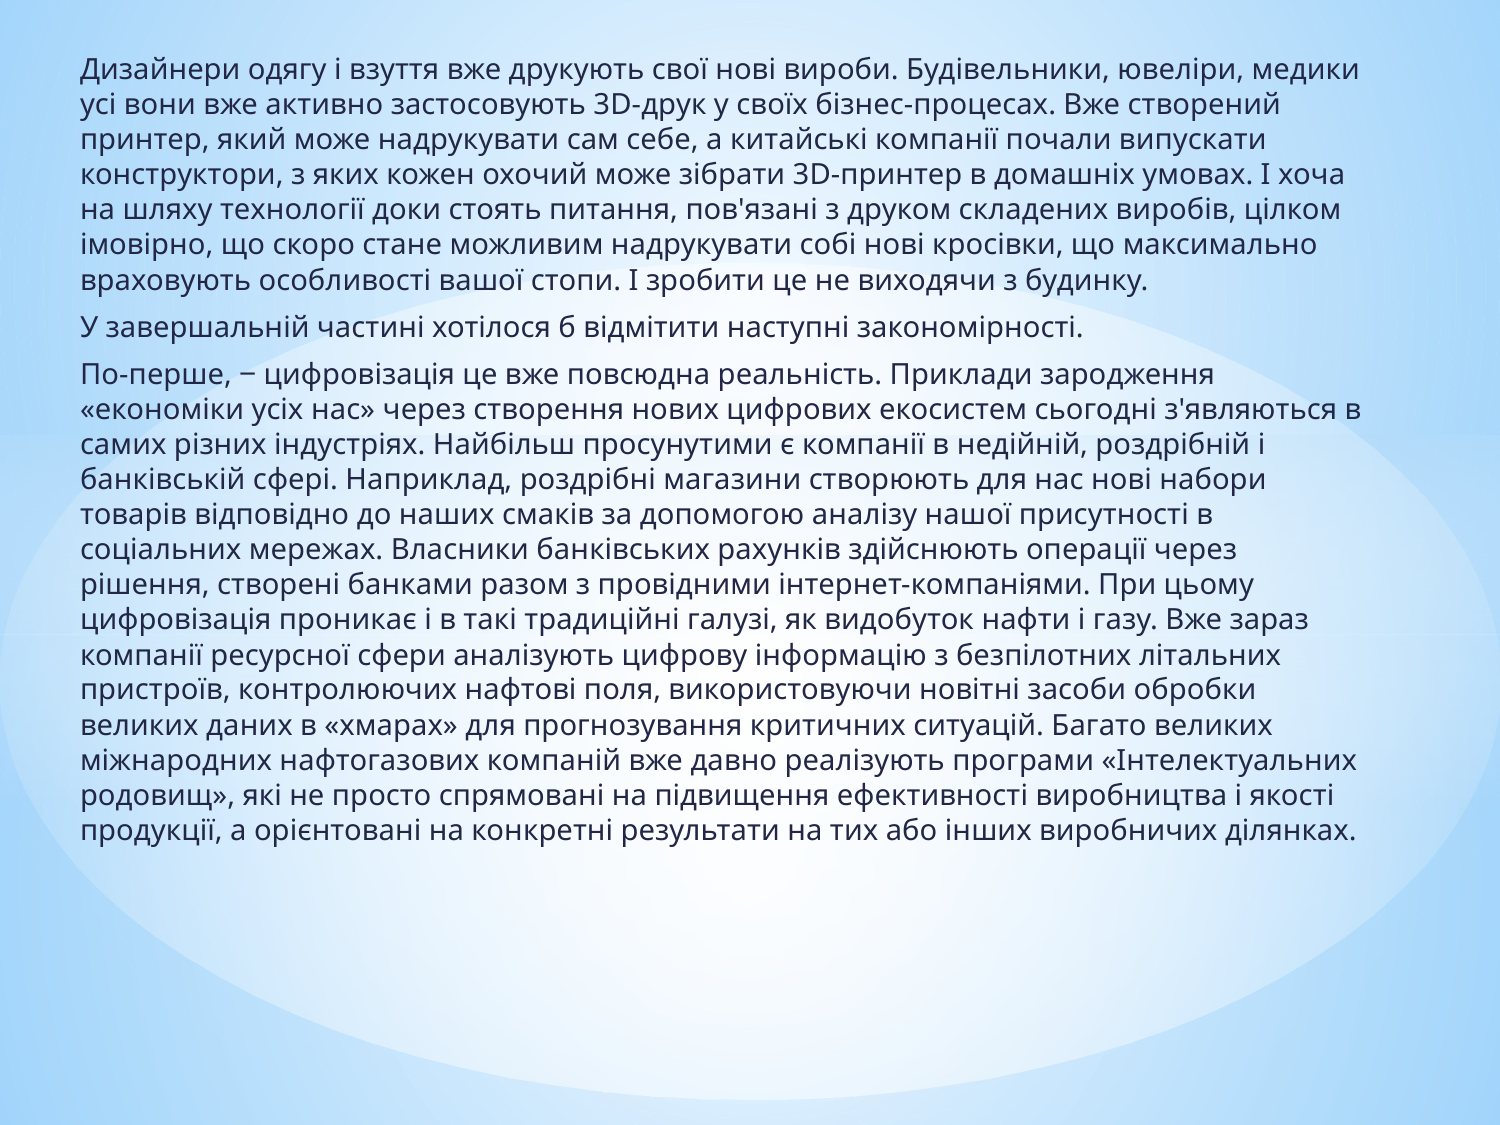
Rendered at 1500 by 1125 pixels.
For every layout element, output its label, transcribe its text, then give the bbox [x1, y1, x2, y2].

subtitle Дизайнери одягу і взуття вже друкують свої нові вироби. Будівельники, ювеліри, медики усі вони вже активно застосовують 3D-друк у своїх бізнес-процесах. Вже створений принтер, який може надрукувати сам себе, а китайські компанії почали випускати конструктори, з яких кожен охочий може зібрати 3D-принтер в домашніх умовах. І хоча на шляху технології доки стоять питання, пов'язані з друком складених виробів, цілком імовірно, що скоро стане можливим надрукувати собі нові кросівки, що максимально враховують особливості вашої стопи. І зробити це не виходячи з будинку. У завершальній частині хотілося б відмітити наступні закономірності. По-перше, ‒ цифровізація це вже повсюдна реальність. Приклади зародження «економіки усіх нас» через створення нових цифрових екосистем сьогодні з'являються в самих різних індустріях. Найбільш просунутими є компанії в недійній, роздрібній і банківській сфері. Наприклад, роздрібні магазини створюють для нас нові набори товарів відповідно до наших смаків за допомогою аналізу нашої присутності в соціальних мережах. Власники банківських рахунків здійснюють операції через рішення, створені банками разом з провідними інтернет-компаніями. При цьому цифровізація проникає і в такі традиційні галузі, як видобуток нафти і газу. Вже зараз компанії ресурсної сфери аналізують цифрову інформацію з безпілотних літальних пристроїв, контролюючих нафтові поля, використовуючи новітні засоби обробки великих даних в «хмарах» для прогнозування критичних ситуацій. Багато великих міжнародних нафтогазових компаній вже давно реалізують програми «Інтелектуальних родовищ», які не просто спрямовані на підвищення ефективності виробництва і якості продукції, а орієнтовані на конкретні результати на тих або інших виробничих ділянках. [64, 42, 1388, 1071]
